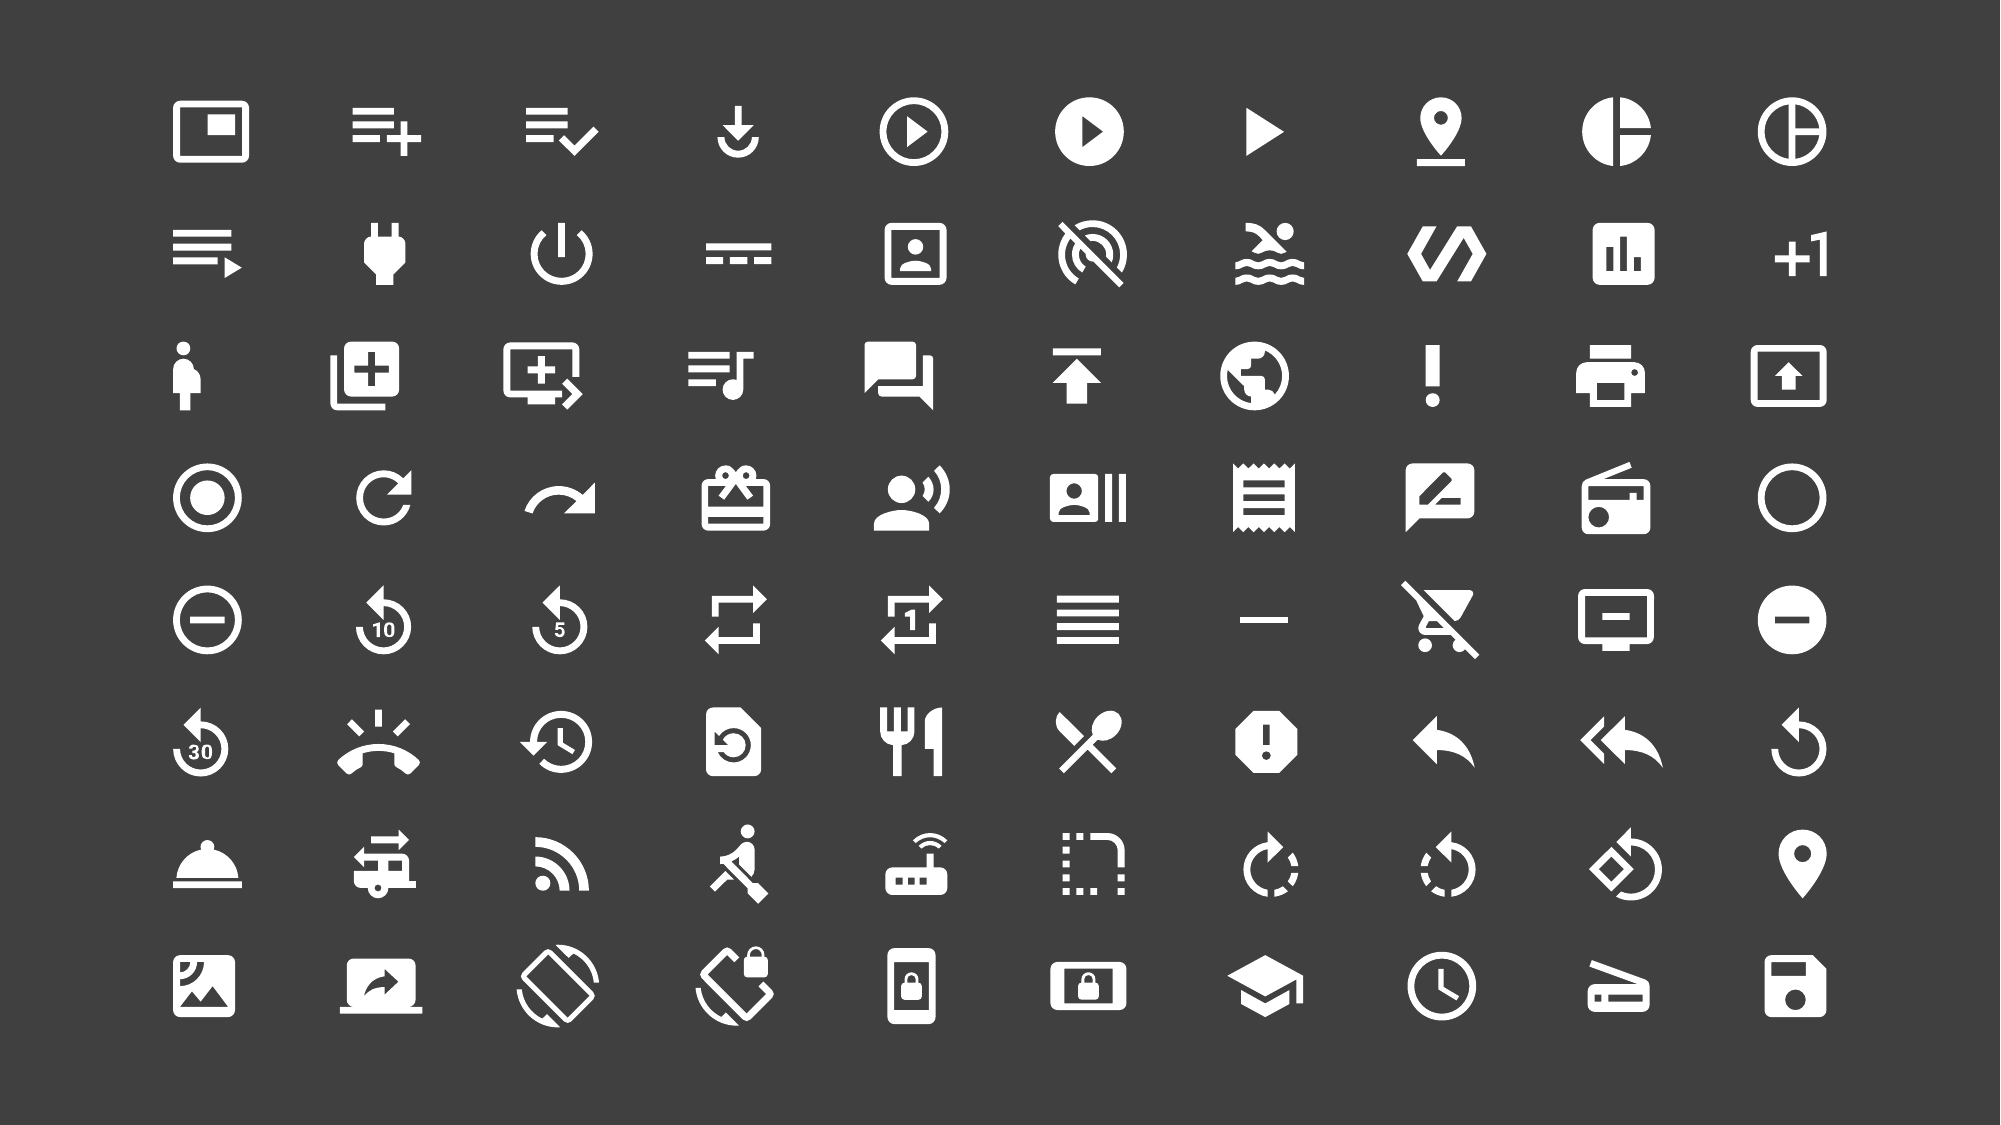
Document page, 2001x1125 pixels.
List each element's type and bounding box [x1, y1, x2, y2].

text_box [1287, 872, 1299, 887]
text_box [729, 257, 748, 265]
text_box [1425, 393, 1440, 407]
text_box [1401, 580, 1480, 660]
text_box [1062, 833, 1070, 840]
text_box [1235, 274, 1305, 285]
text_box [706, 257, 724, 265]
text_box [1407, 226, 1487, 282]
text_box [526, 121, 568, 129]
text_box [339, 958, 423, 1014]
text_box [1581, 461, 1651, 535]
text_box [1425, 345, 1440, 387]
text_box [1052, 358, 1101, 404]
text_box [1052, 348, 1101, 356]
text_box [1058, 221, 1124, 288]
text_box [1056, 595, 1119, 603]
text_box [173, 229, 232, 237]
text_box [1090, 833, 1125, 868]
text_box [722, 105, 754, 141]
text_box [516, 989, 561, 1028]
text_box [1074, 220, 1127, 273]
text_box [922, 476, 934, 502]
text_box [1587, 960, 1650, 1012]
text_box [364, 222, 406, 285]
text_box [520, 949, 595, 1023]
text_box [562, 378, 583, 410]
text_box [1227, 955, 1304, 1004]
text_box [688, 351, 730, 359]
text_box [722, 351, 754, 400]
text_box [1615, 827, 1662, 901]
text_box [1757, 585, 1827, 655]
text_box [337, 743, 420, 775]
text_box [1076, 888, 1084, 895]
text_box [1582, 97, 1614, 167]
text_box [503, 342, 580, 405]
text_box [392, 719, 411, 737]
text_box [743, 946, 768, 978]
text_box [885, 853, 948, 895]
text_box [1062, 888, 1070, 895]
text_box [1600, 716, 1663, 768]
text_box [173, 358, 201, 411]
text_box [224, 257, 242, 278]
text_box [524, 482, 595, 514]
text_box [176, 840, 239, 878]
text_box [1220, 341, 1289, 411]
text_box [918, 840, 942, 849]
text_box [352, 121, 394, 129]
text_box [1276, 222, 1294, 241]
text_box [754, 257, 772, 265]
text_box [1592, 222, 1655, 285]
text_box [1274, 886, 1288, 897]
text_box [1240, 616, 1289, 624]
text_box [558, 222, 565, 258]
text_box [1435, 831, 1476, 897]
text_box [1757, 97, 1827, 167]
text_box [1757, 463, 1827, 533]
text_box [688, 365, 730, 373]
text_box [873, 510, 930, 531]
text_box [1287, 852, 1299, 867]
text_box [1055, 97, 1124, 167]
text_box [375, 709, 382, 727]
text_box [1420, 872, 1432, 887]
text_box [864, 341, 917, 394]
text_box [352, 135, 380, 143]
text_box [887, 585, 943, 617]
text_box [173, 463, 242, 533]
text_box [386, 121, 422, 156]
text_box [555, 944, 600, 983]
text_box [709, 871, 734, 892]
text_box [1778, 829, 1827, 899]
text_box [173, 585, 242, 655]
text_box [1420, 97, 1462, 156]
text_box [1105, 473, 1113, 522]
text_box [1062, 846, 1070, 854]
text_box [701, 465, 771, 531]
text_box [887, 948, 936, 1025]
text_box [530, 230, 593, 285]
text_box [695, 987, 739, 1026]
text_box [1246, 107, 1285, 156]
text_box [1049, 473, 1099, 522]
text_box [711, 585, 767, 617]
text_box [1062, 874, 1070, 882]
text_box [1245, 222, 1287, 254]
text_box [924, 707, 943, 777]
text_box [912, 833, 948, 844]
text_box [1420, 852, 1432, 867]
text_box [173, 955, 236, 1018]
text_box [704, 623, 760, 655]
text_box [355, 585, 412, 655]
text_box [1407, 951, 1477, 1021]
text_box [1076, 833, 1084, 840]
text_box [878, 355, 934, 411]
text_box [173, 243, 232, 251]
text_box [1243, 831, 1284, 897]
text_box [1764, 955, 1827, 1018]
text_box [330, 355, 386, 411]
text_box [1235, 710, 1298, 773]
text_box [1580, 716, 1605, 765]
text_box [740, 824, 755, 839]
text_box [1062, 860, 1070, 868]
text_box [1578, 589, 1655, 651]
text_box [884, 222, 947, 285]
text_box [353, 846, 416, 899]
text_box [1589, 345, 1632, 359]
text_box [1620, 135, 1651, 167]
text_box [1117, 874, 1125, 882]
text_box [1620, 97, 1651, 129]
text_box [880, 623, 936, 655]
text_box [173, 257, 218, 265]
text_box [700, 947, 774, 1022]
text_box [717, 137, 759, 158]
text_box [352, 107, 394, 115]
text_box [706, 243, 772, 251]
text_box [1774, 241, 1810, 277]
text_box [1056, 623, 1119, 631]
text_box [173, 881, 242, 889]
text_box [1241, 990, 1290, 1018]
text_box [526, 107, 568, 115]
text_box [173, 707, 229, 777]
text_box [1055, 712, 1084, 746]
text_box [519, 710, 593, 773]
text_box [1090, 888, 1098, 895]
text_box [1056, 637, 1119, 644]
text_box [173, 100, 250, 163]
text_box [535, 837, 589, 891]
text_box [344, 341, 400, 397]
text_box [1405, 463, 1475, 533]
text_box [526, 135, 554, 143]
text_box [1431, 886, 1445, 897]
text_box [1576, 362, 1645, 407]
text_box [688, 379, 716, 387]
text_box [880, 707, 915, 777]
text_box [879, 97, 949, 167]
text_box [1750, 345, 1827, 407]
text_box [347, 719, 365, 737]
text_box [706, 707, 762, 777]
text_box [1118, 473, 1126, 522]
text_box [356, 470, 412, 526]
text_box [1050, 961, 1127, 1011]
text_box [720, 841, 769, 904]
text_box [1235, 258, 1305, 270]
text_box [1059, 710, 1122, 774]
text_box [1056, 609, 1119, 617]
text_box [1416, 159, 1465, 167]
text_box [532, 585, 588, 655]
text_box [887, 475, 916, 504]
text_box [1233, 463, 1295, 533]
text_box [176, 341, 191, 356]
text_box [1117, 888, 1125, 895]
text_box [934, 465, 950, 514]
text_box [904, 609, 916, 631]
text_box [1412, 716, 1475, 768]
text_box [1588, 846, 1634, 892]
text_box [1811, 231, 1827, 277]
text_box [1771, 707, 1827, 777]
text_box [558, 126, 599, 156]
text_box [371, 829, 410, 851]
